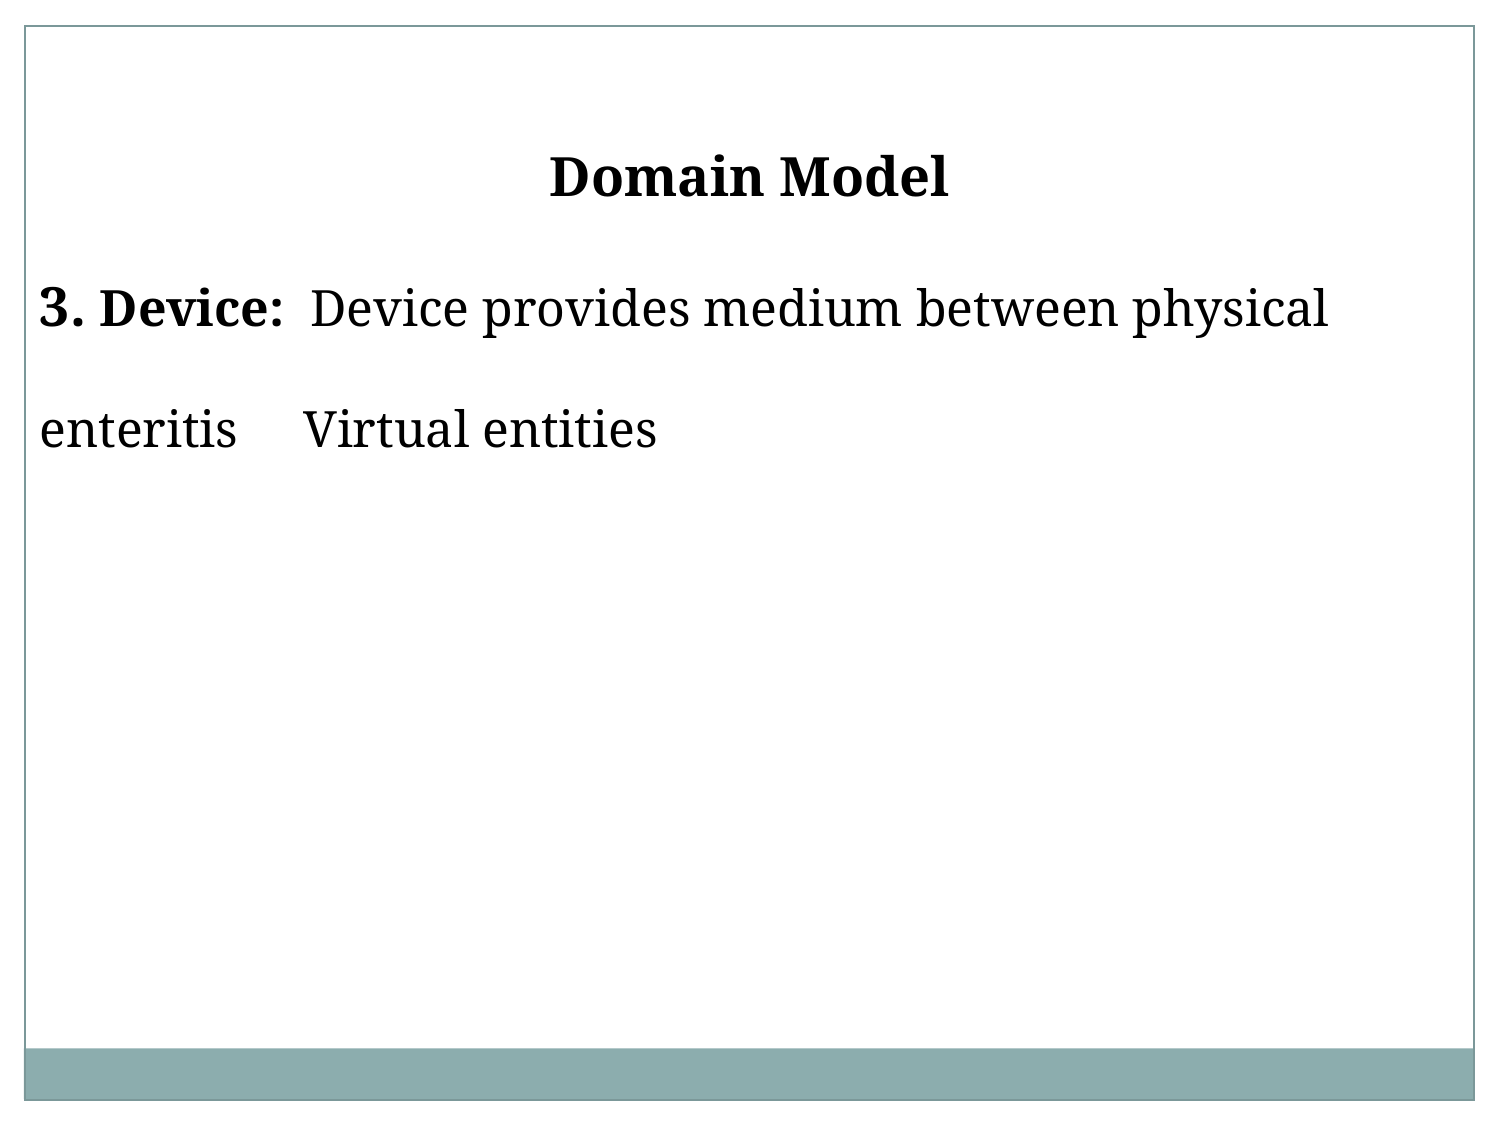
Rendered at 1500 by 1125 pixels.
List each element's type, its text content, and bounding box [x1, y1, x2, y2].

text_box [99, 137, 1500, 256]
text_box Domain Model 3. Device: Device provides medium between physical enteritis Virtual entities [24, 24, 1475, 1125]
